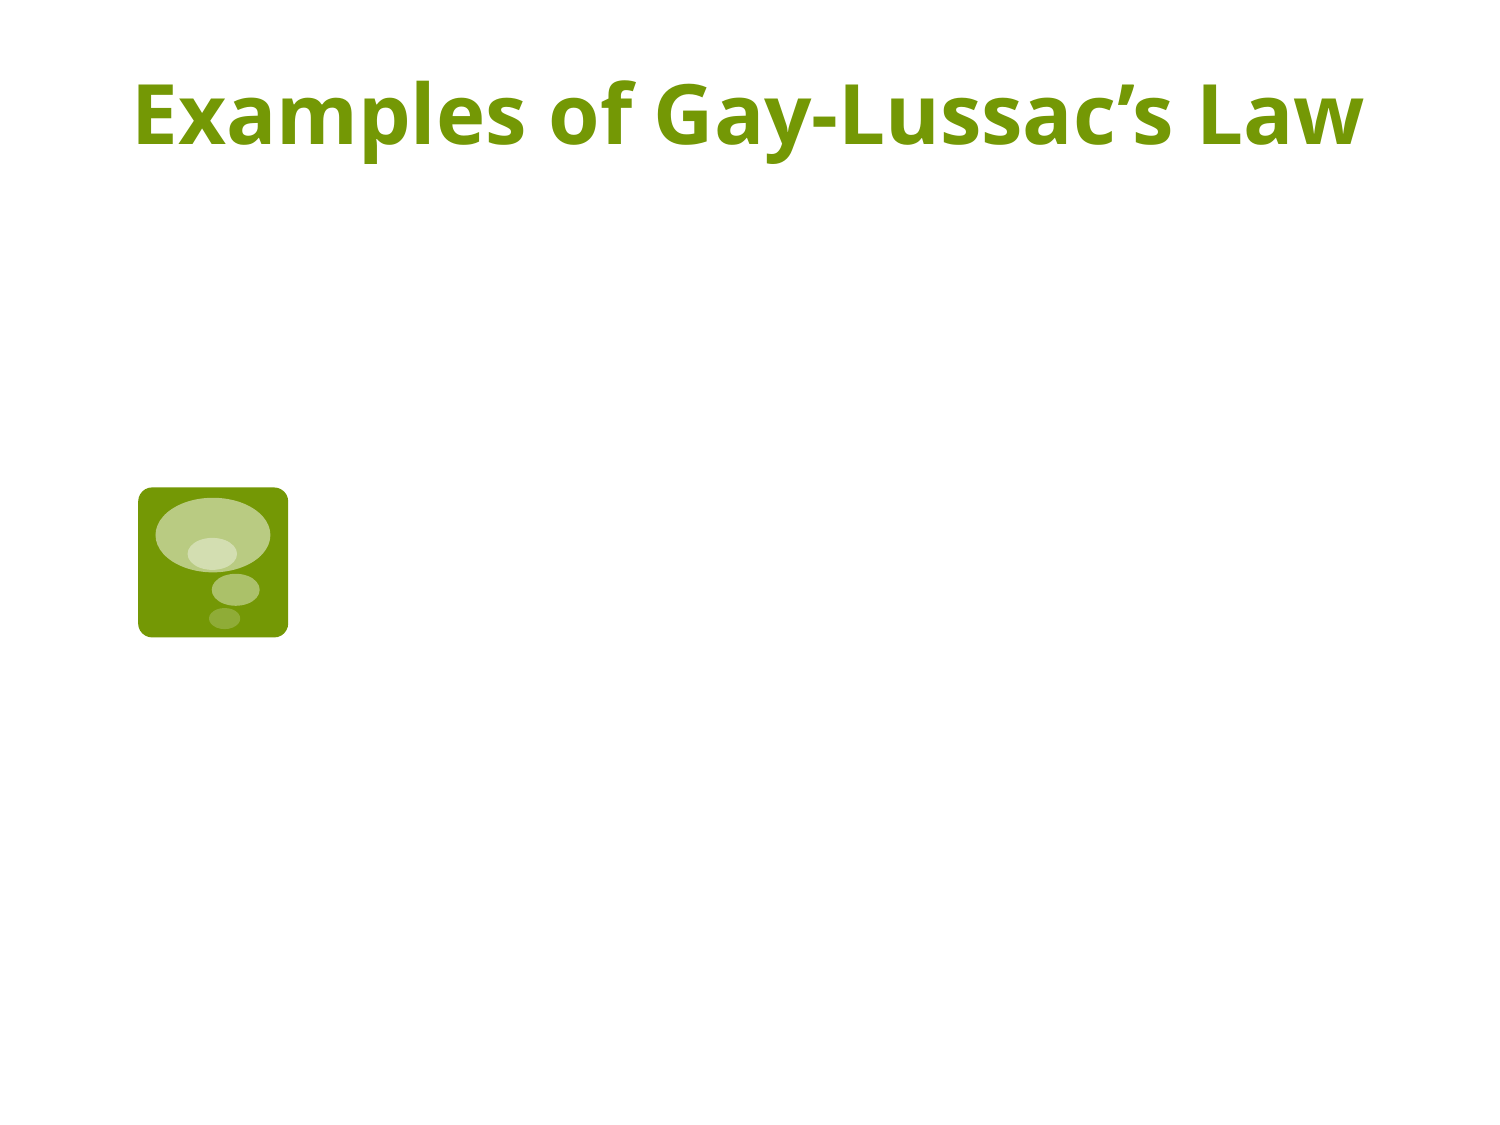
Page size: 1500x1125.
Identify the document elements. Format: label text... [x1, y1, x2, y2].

title Examples of Gay-Lussac’s Law [71, 10, 1427, 169]
